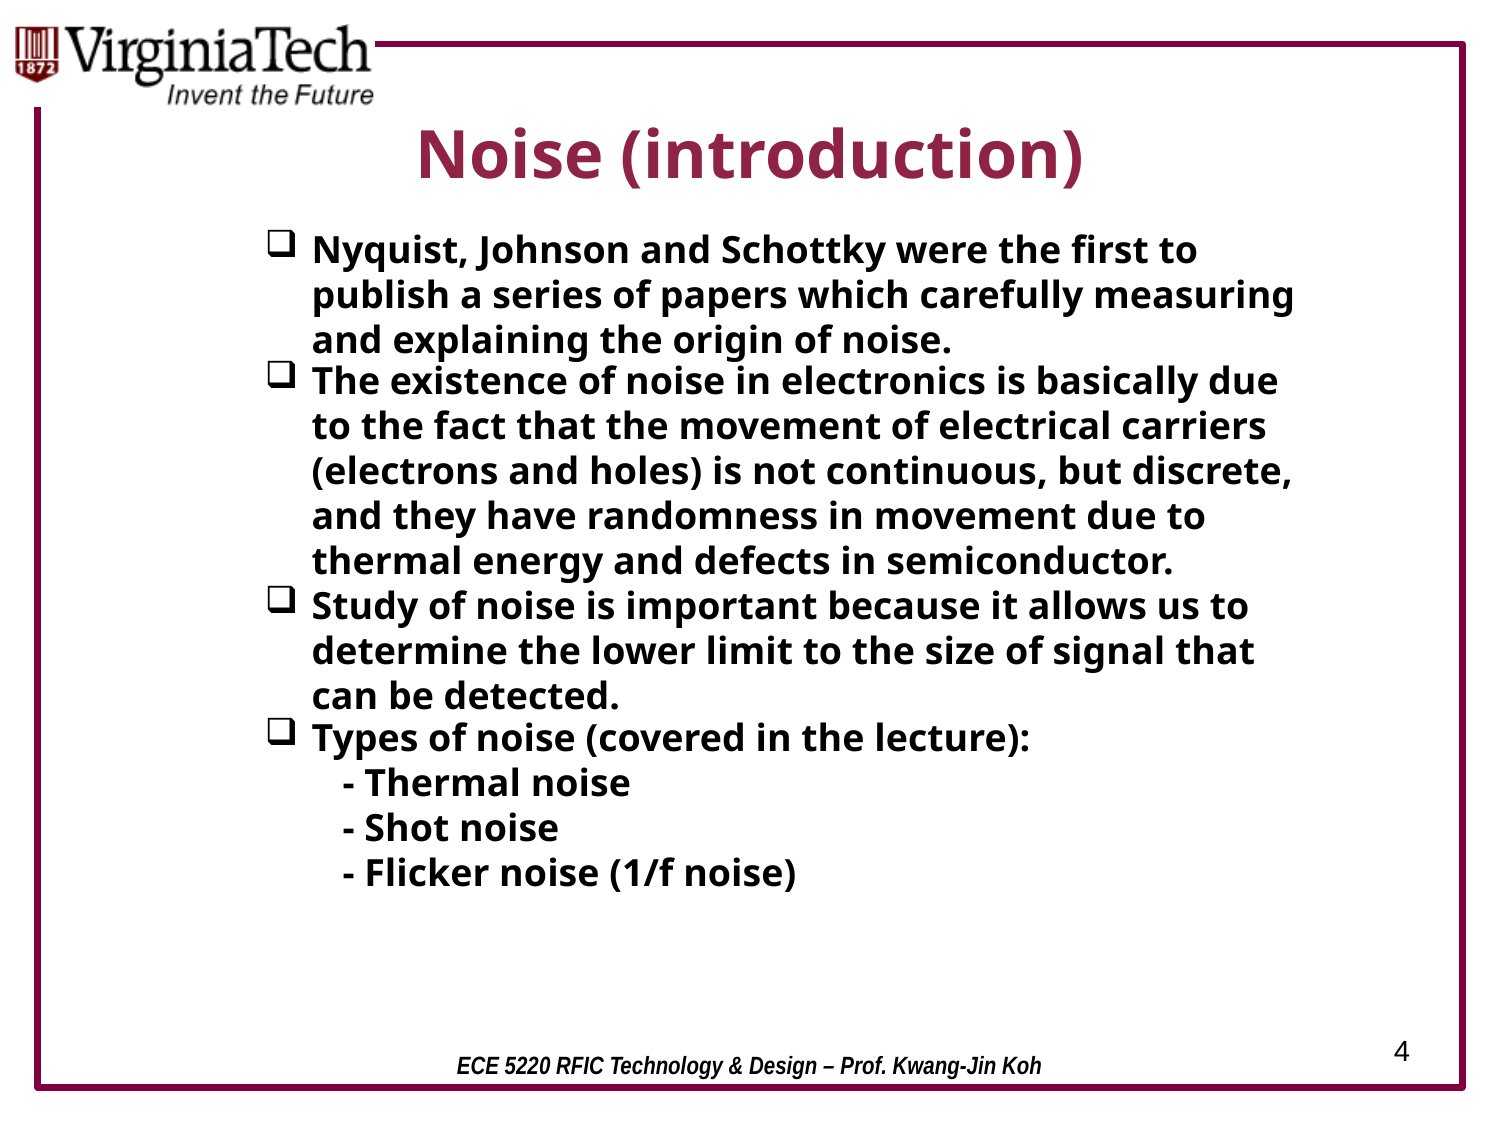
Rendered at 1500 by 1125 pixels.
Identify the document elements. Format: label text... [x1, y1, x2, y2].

text_box Nyquist, Johnson and Schottky were the first to publish a series of papers which carefully measuring and explaining the origin of noise. [249, 218, 1325, 349]
text_box Study of noise is important because it allows us to determine the lower limit to the size of signal that can be detected. [249, 574, 1325, 706]
picture [15, 24, 375, 107]
text_box The existence of noise in electronics is basically due to the fact that the movement of electrical carriers (electrons and holes) is not continuous, but discrete, and they have randomness in movement due to thermal energy and defects in semiconductor. [249, 349, 1325, 574]
text_box Types of noise (covered in the lecture): - Thermal noise - Shot noise - Flicker noise (1/f noise) [249, 706, 1325, 902]
title Noise (introduction) [75, 104, 1425, 213]
slide_number 4 [1074, 1024, 1425, 1103]
